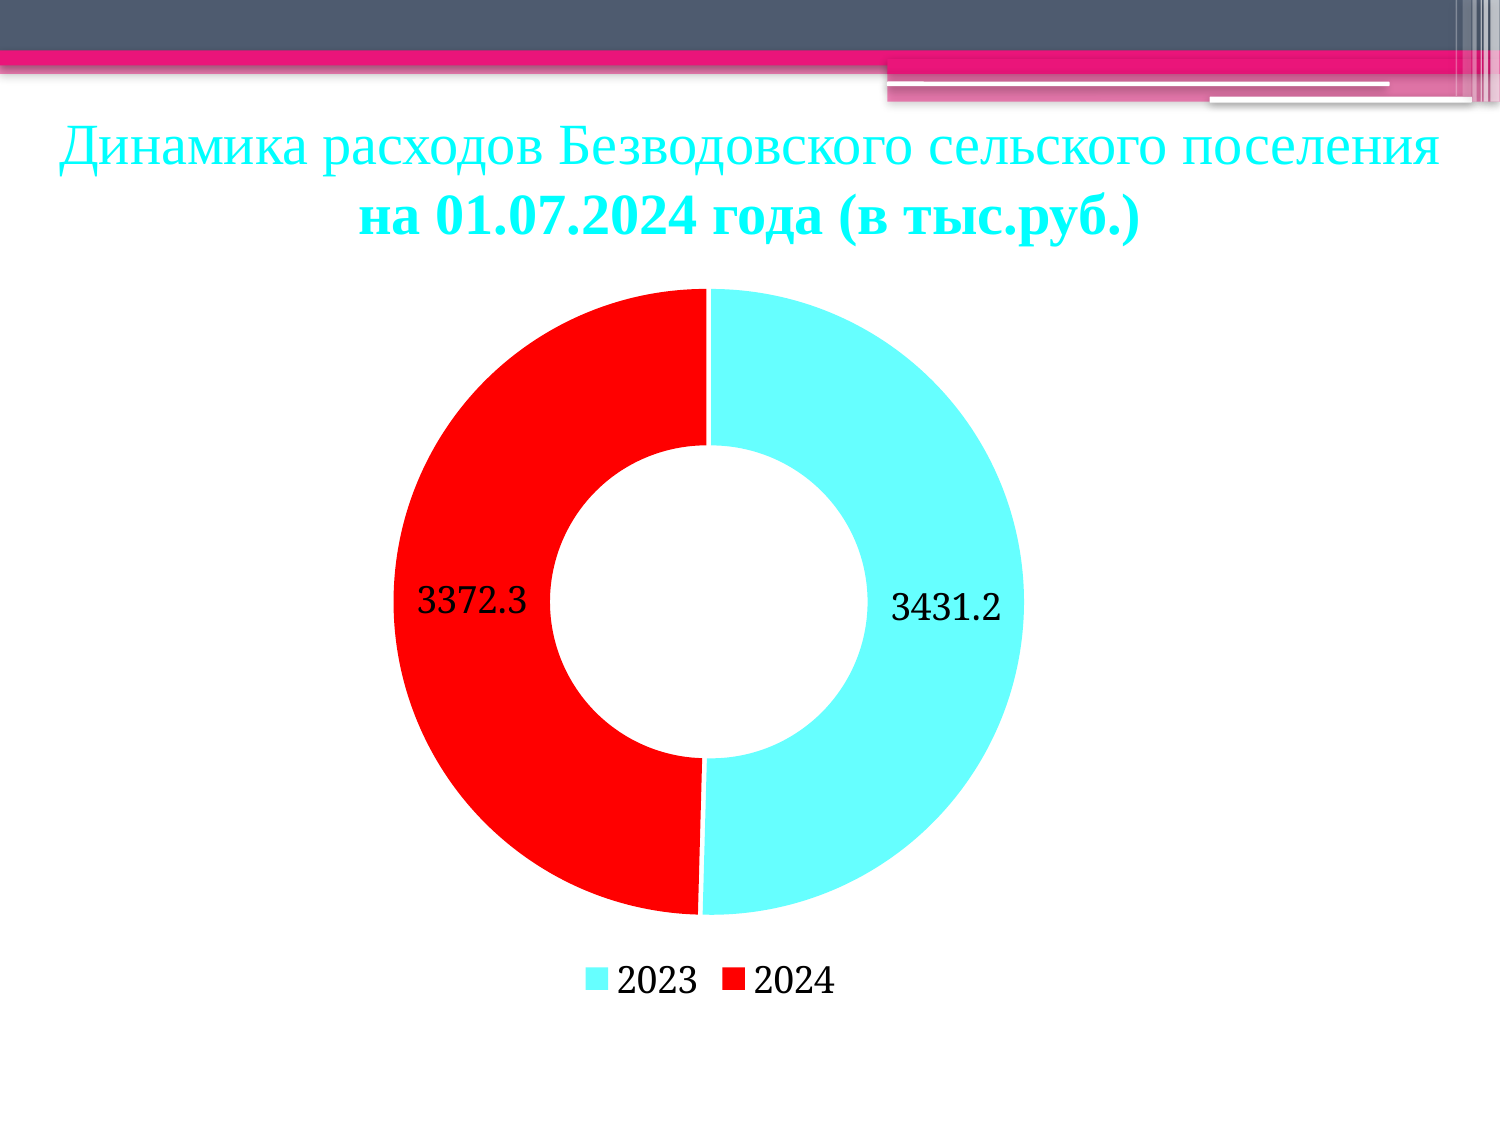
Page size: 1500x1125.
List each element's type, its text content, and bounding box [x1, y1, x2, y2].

chart [34, 269, 1386, 1013]
title Динамика расходов Безводовского сельского поселения на 01.07.2024 года (в тыс.руб.) [35, 70, 1465, 282]
